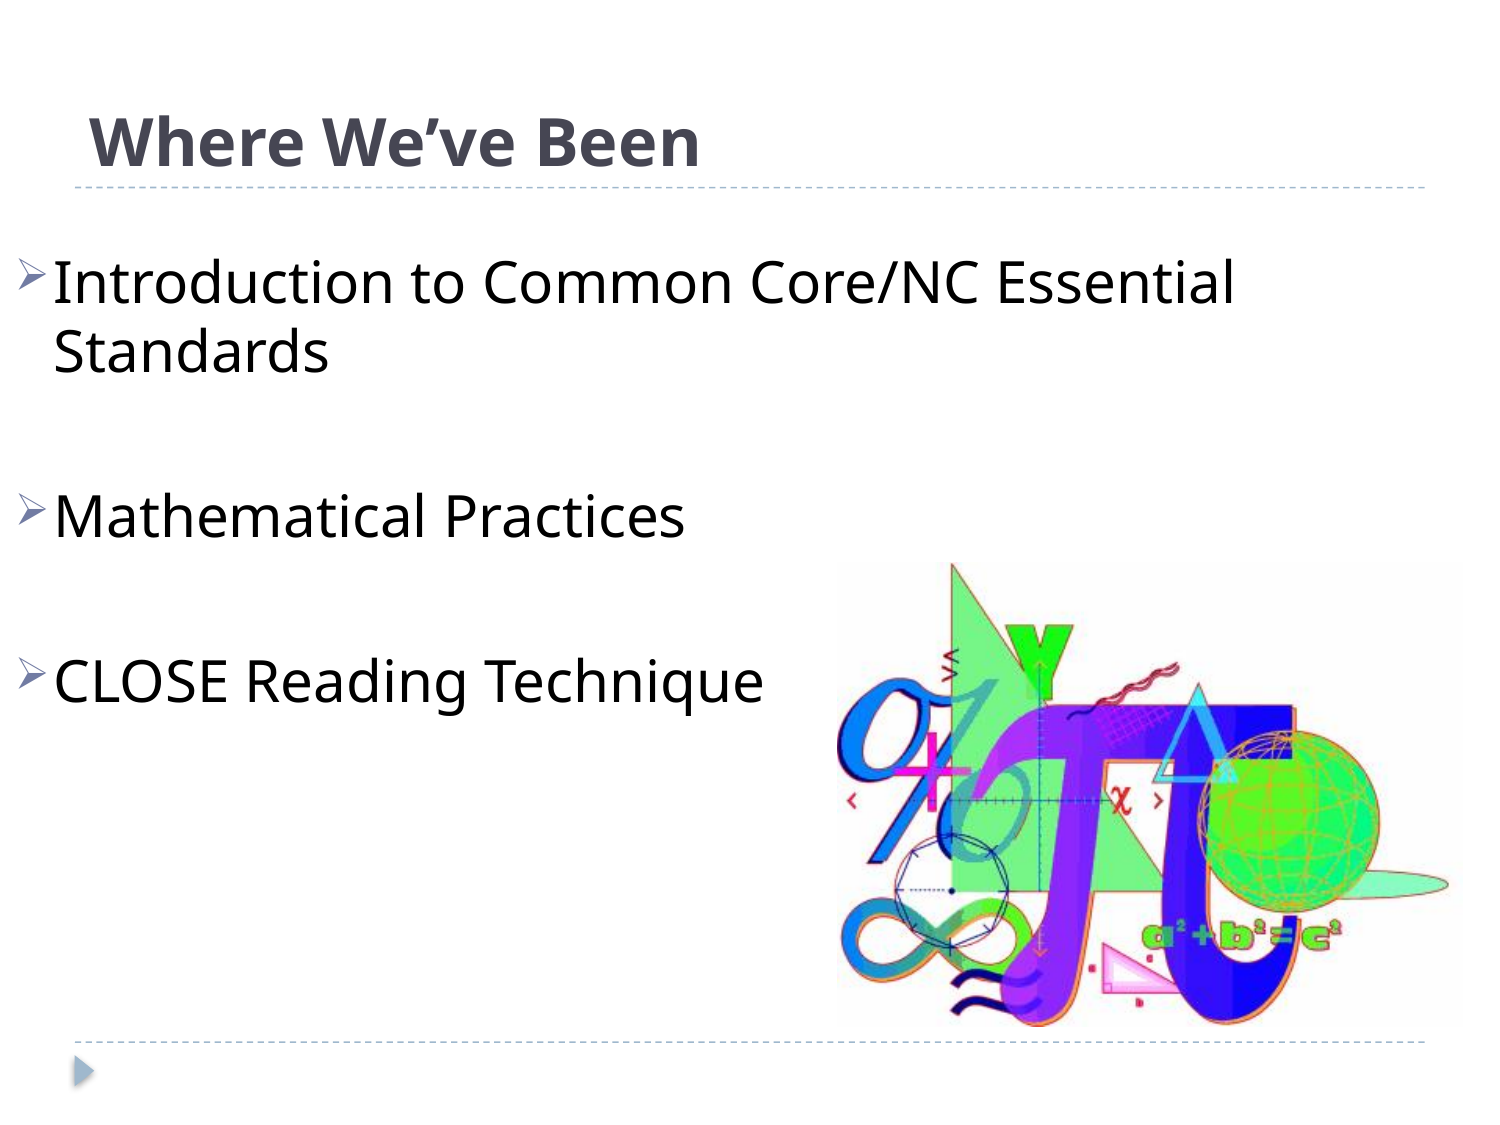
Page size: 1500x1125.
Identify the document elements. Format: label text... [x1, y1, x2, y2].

list Introduction to Common Core/NC Essential Standards Mathematical Practices CLOSE Reading Technique [0, 237, 1500, 1048]
picture [837, 562, 1463, 1027]
title Where We’ve Been [75, 24, 1425, 188]
